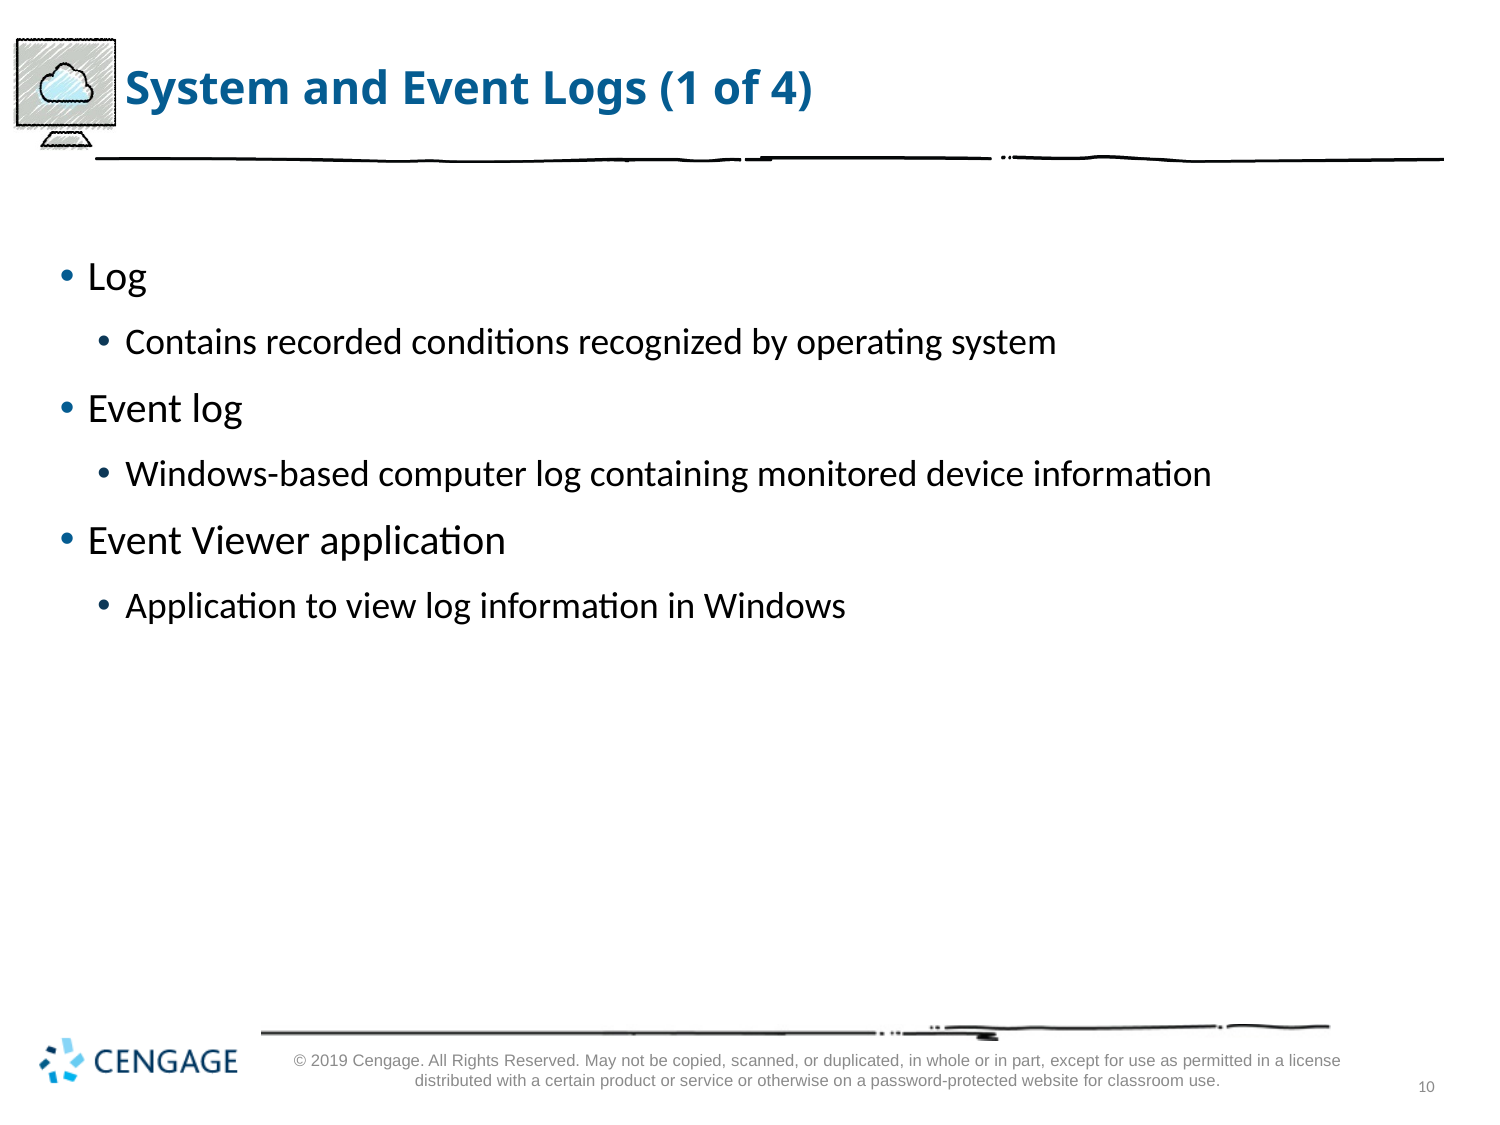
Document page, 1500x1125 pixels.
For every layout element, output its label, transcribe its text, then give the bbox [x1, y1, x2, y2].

title System and Event Logs (1 of 4) [125, 66, 1442, 116]
picture [261, 1024, 1331, 1041]
footer © 2019 Cengage. All Rights Reserved. May not be copied, scanned, or duplicated, in whole or in part, except for use as permitted in a license distributed with a certain product or service or otherwise on a password-protected website for classroom use. [262, 1050, 1375, 1091]
picture [19, 1024, 250, 1096]
picture [95, 155, 1444, 163]
list Log Contains recorded conditions recognized by operating system Event log Windows-based computer log containing monitored device information Event Viewer application Application to view log information in Windows [59, 252, 1441, 631]
picture [13, 36, 117, 151]
